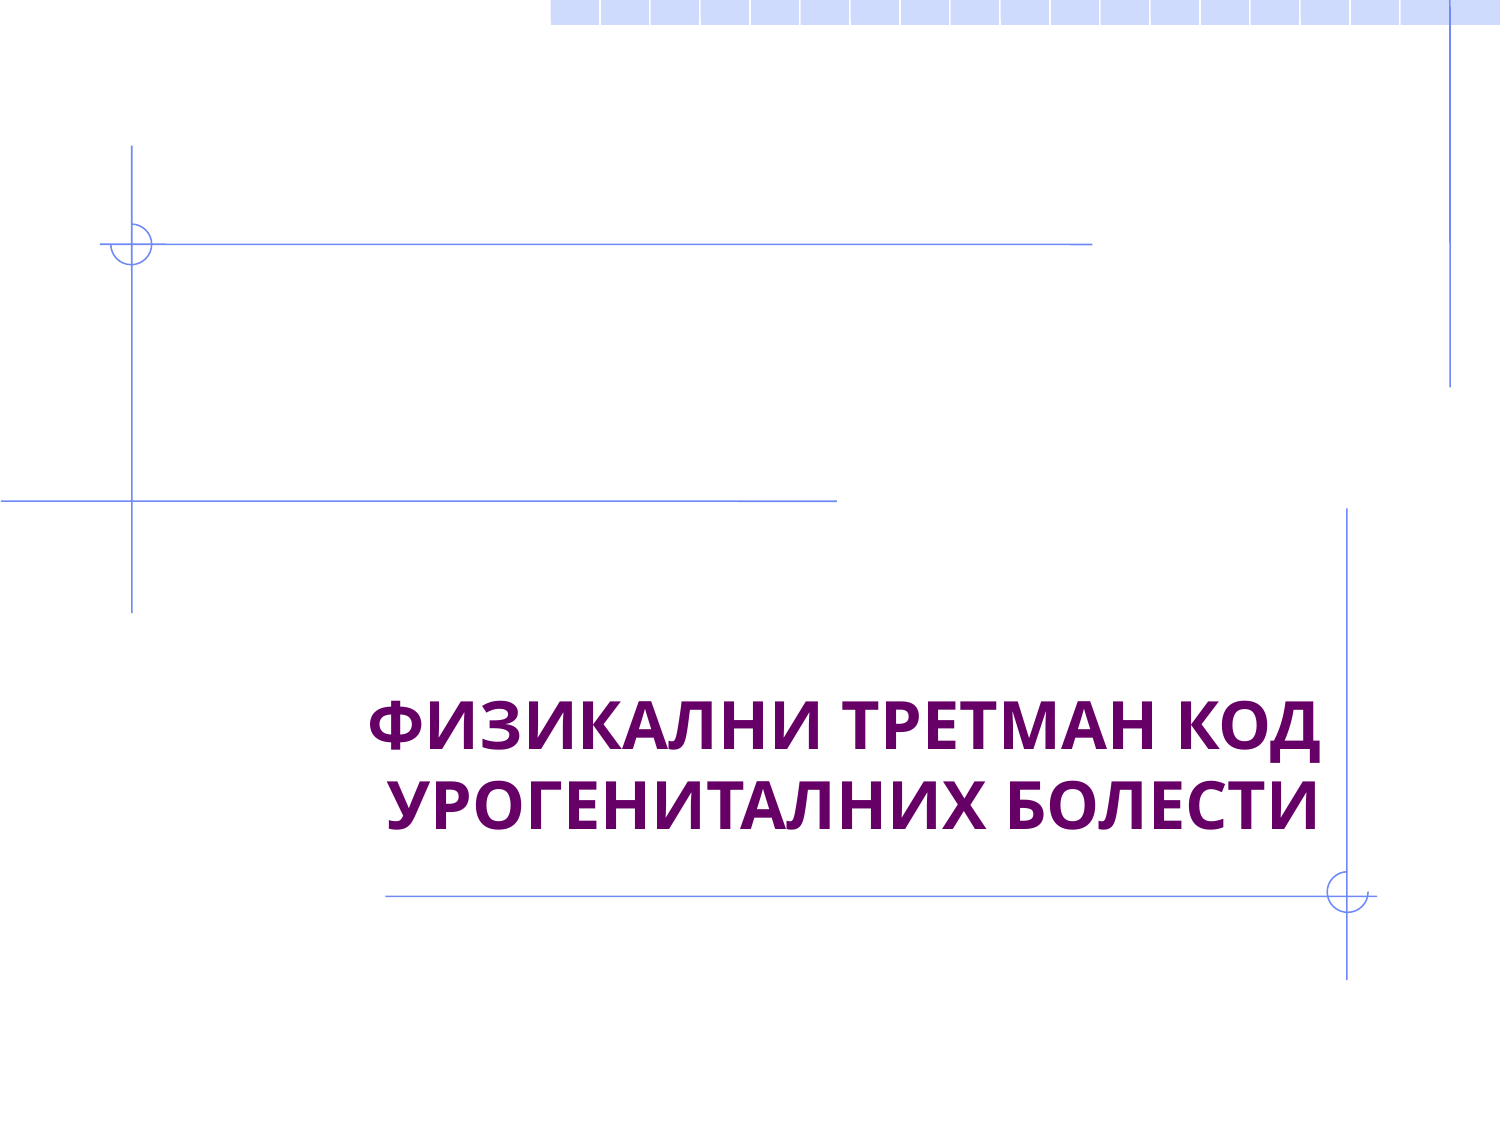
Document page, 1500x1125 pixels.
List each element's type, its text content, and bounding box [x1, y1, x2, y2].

subtitle ФИЗИКАЛНИ ТРЕТМАН КОД УРОГЕНИТАЛНИХ БОЛЕСТИ [287, 674, 1338, 851]
